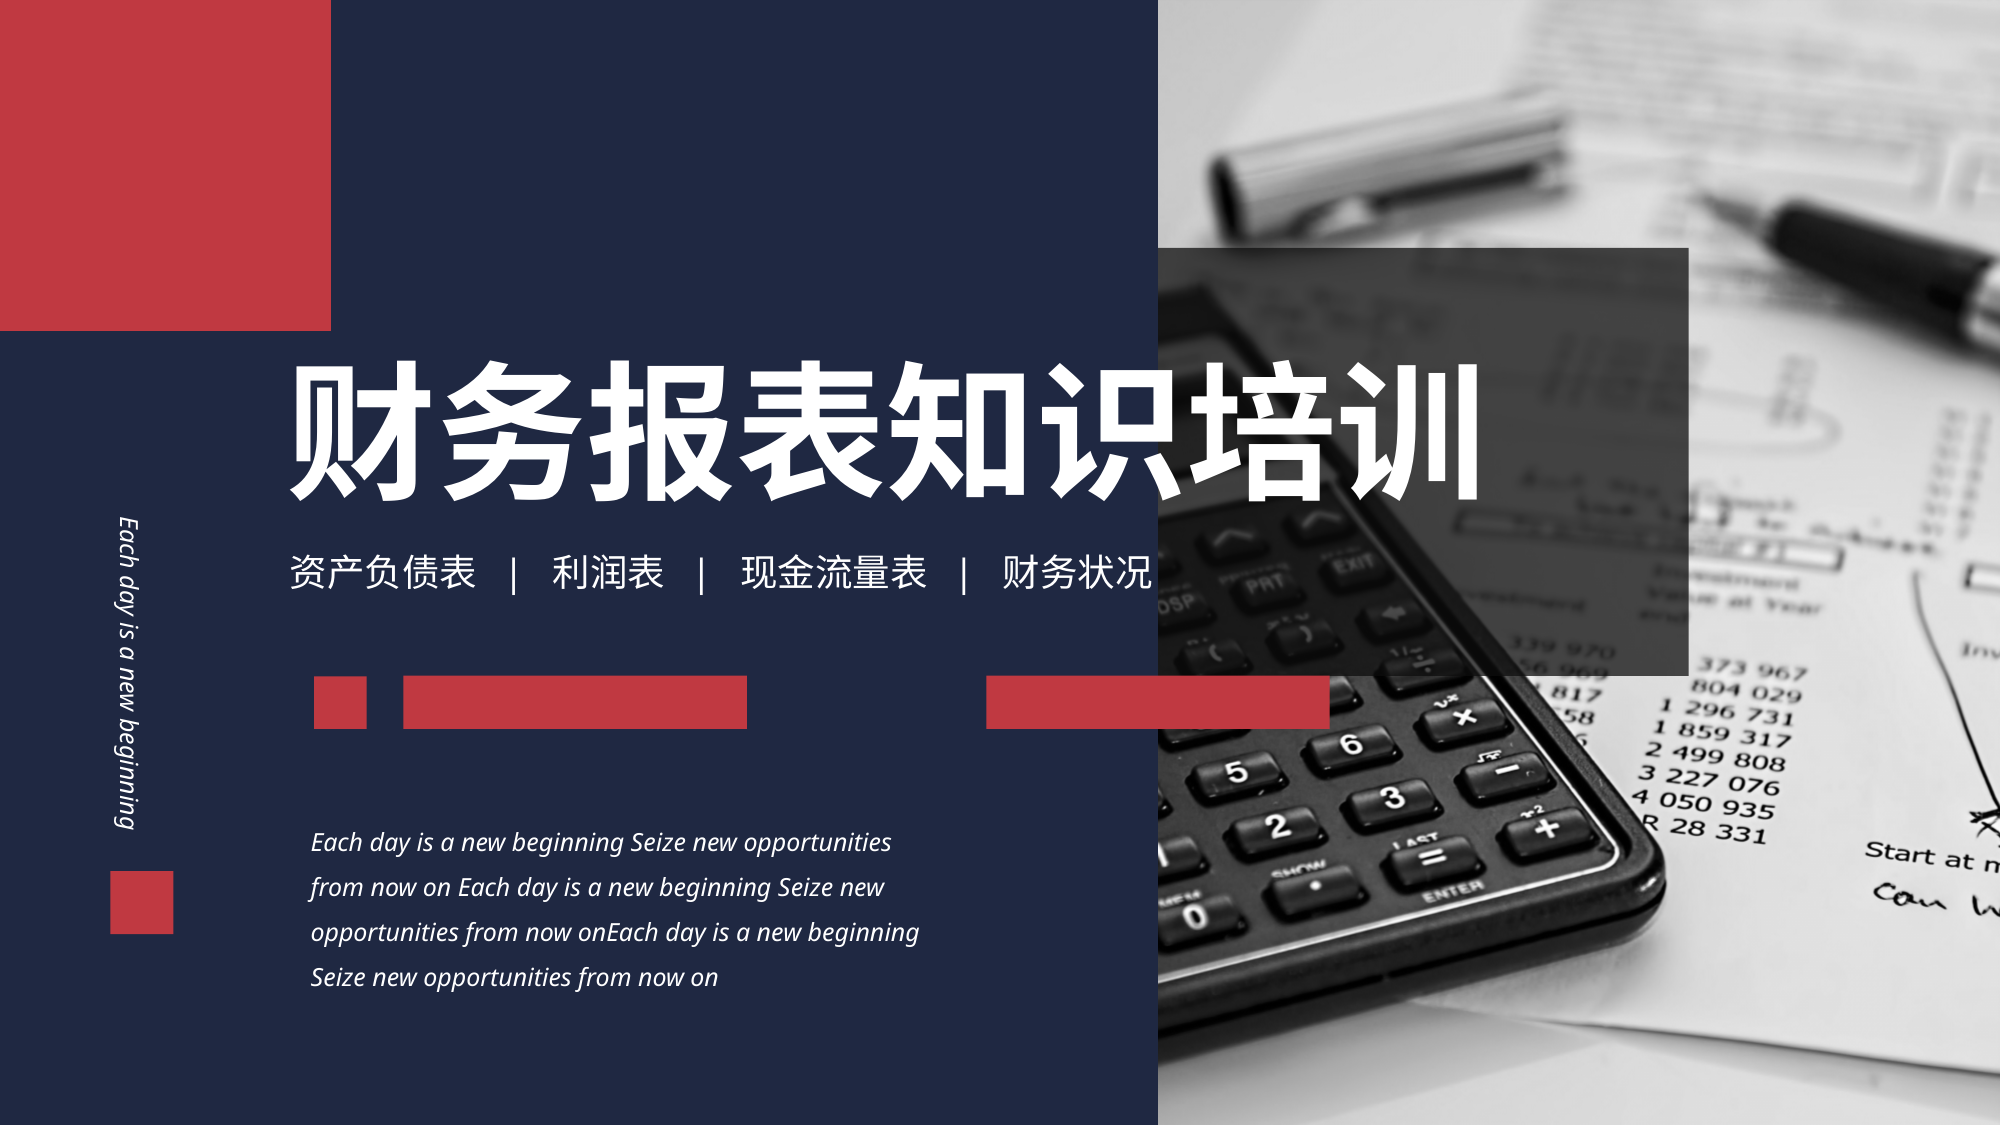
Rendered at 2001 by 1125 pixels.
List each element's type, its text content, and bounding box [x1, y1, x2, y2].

text_box [0, 0, 332, 332]
text_box Each day is a new beginning Seize new opportunities from now on Each day is a new beginning Seize new opportunities from now onEach day is a new beginning Seize new opportunities from now on [302, 807, 937, 996]
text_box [110, 476, 174, 935]
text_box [314, 675, 1330, 729]
text_box 财务报表知识培训 [234, 330, 1157, 526]
text_box 资产负债表 | 利润表 | 现金流量表 | 财务状况 [275, 541, 1157, 602]
picture [1157, 0, 2000, 1125]
